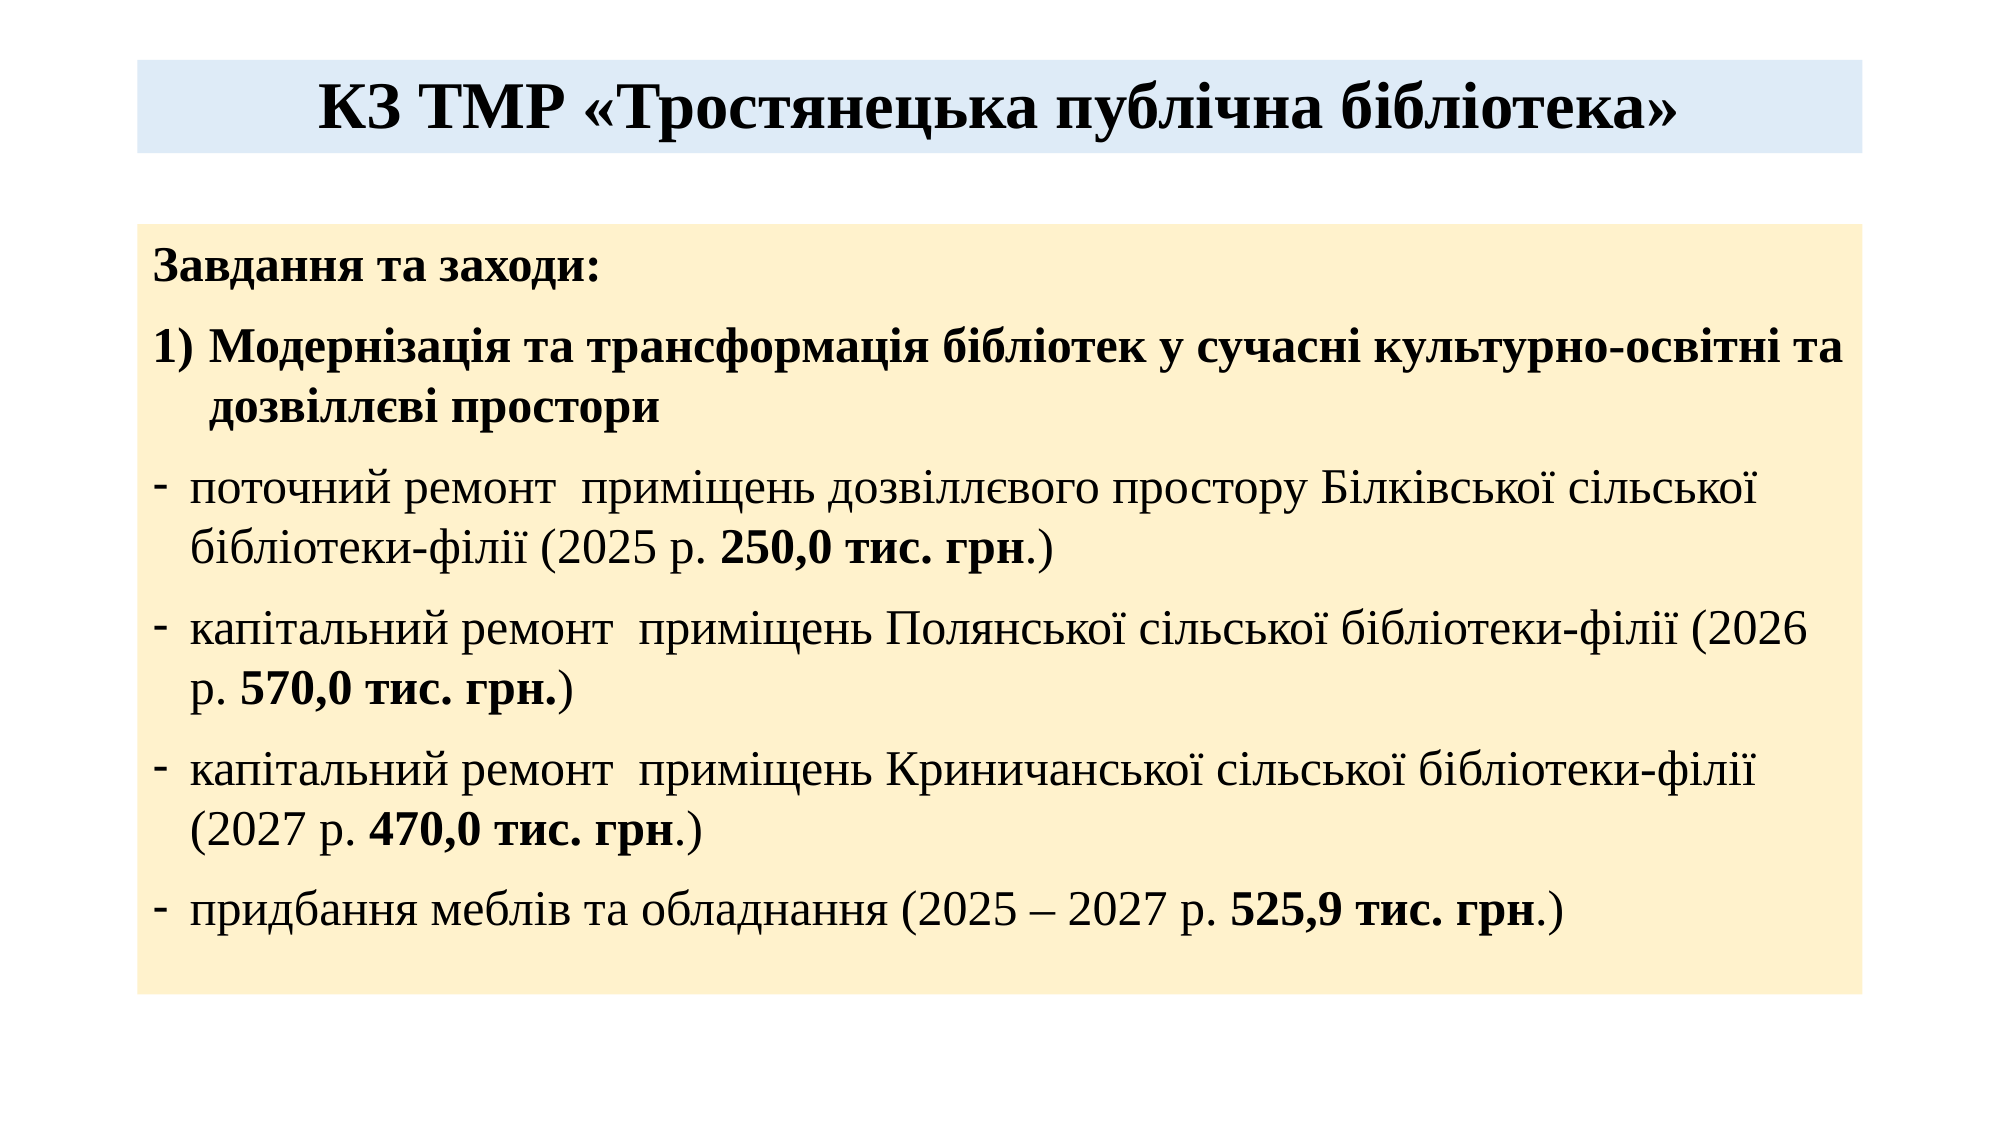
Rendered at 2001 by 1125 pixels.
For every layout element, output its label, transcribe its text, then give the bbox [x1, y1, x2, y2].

list Завдання та заходи: Модернізація та трансформація бібліотек у сучасні культурно-освітні та дозвіллєві простори поточний ремонт приміщень дозвіллєвого простору Білківської сільської бібліотеки-філії (2025 р. 250,0 тис. грн.) капітальний ремонт приміщень Полянської сільської бібліотеки-філії (2026 р. 570,0 тис. грн.) капітальний ремонт приміщень Криничанської сільської бібліотеки-філії (2027 р. 470,0 тис. грн.) придбання меблів та обладнання (2025 – 2027 р. 525,9 тис. грн.) [137, 224, 1863, 995]
title КЗ ТМР «Тростянецька публічна бібліотека» [137, 59, 1863, 154]
